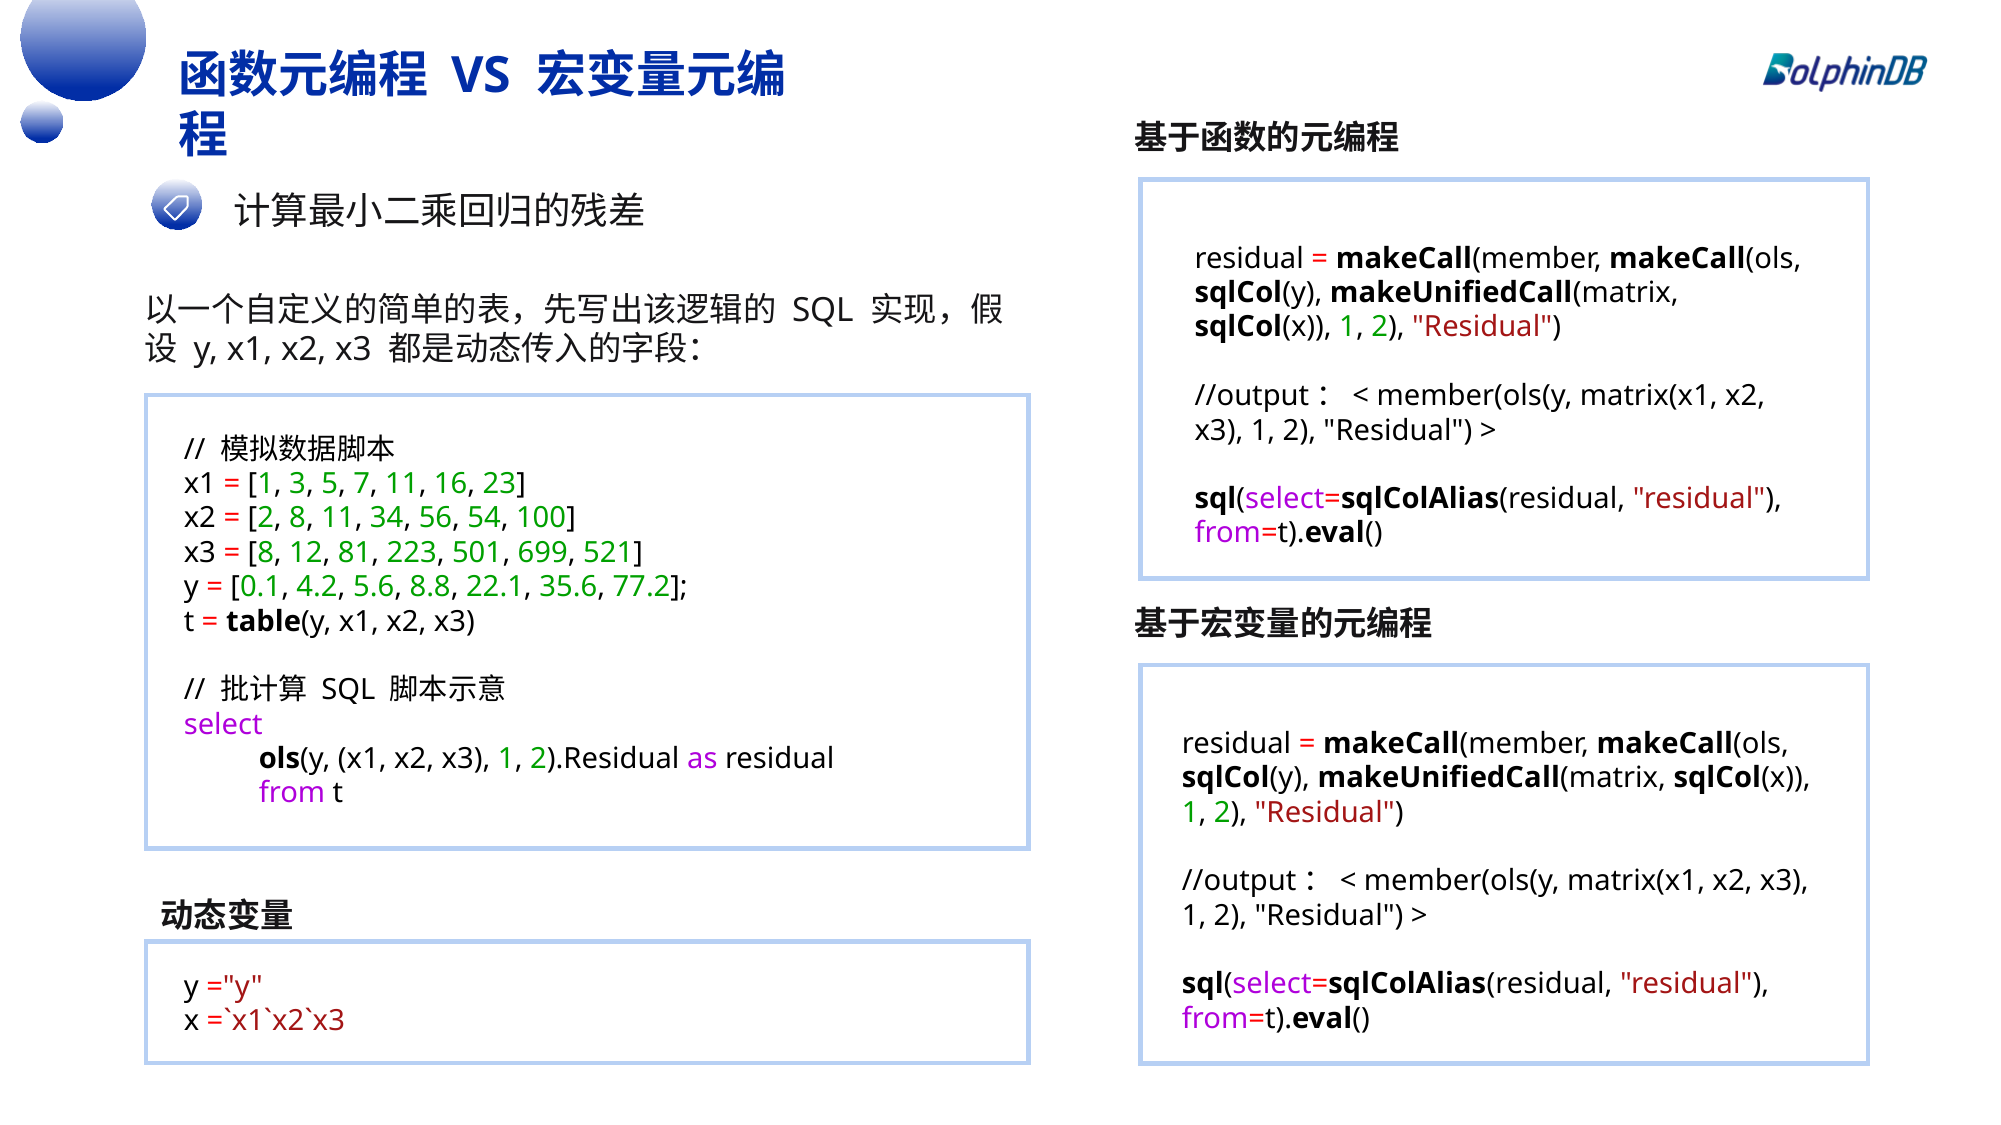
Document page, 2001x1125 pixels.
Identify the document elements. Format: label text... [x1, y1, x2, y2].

text_box [19, 99, 64, 144]
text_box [151, 178, 202, 230]
text_box 基于函数的元编程 [1119, 109, 1524, 164]
text_box 基于宏变量的元编程 [1119, 594, 1524, 650]
text_box 函数元编程 VS 宏变量元编程 [163, 35, 846, 170]
text_box [1139, 178, 1869, 579]
text_box 动态变量 [145, 886, 551, 941]
text_box [145, 941, 1029, 1064]
text_box [145, 394, 1029, 849]
text_box 计算最小二乘回归的残差 [218, 179, 878, 239]
text_box [1139, 664, 1869, 1064]
text_box 以一个自定义的简单的表，先写出该逻辑的 SQL 实现，假设 y, x1, x2, x3 都是动态传入的字段： [130, 280, 1029, 375]
text_box [19, 0, 147, 102]
picture [1755, 47, 1929, 93]
